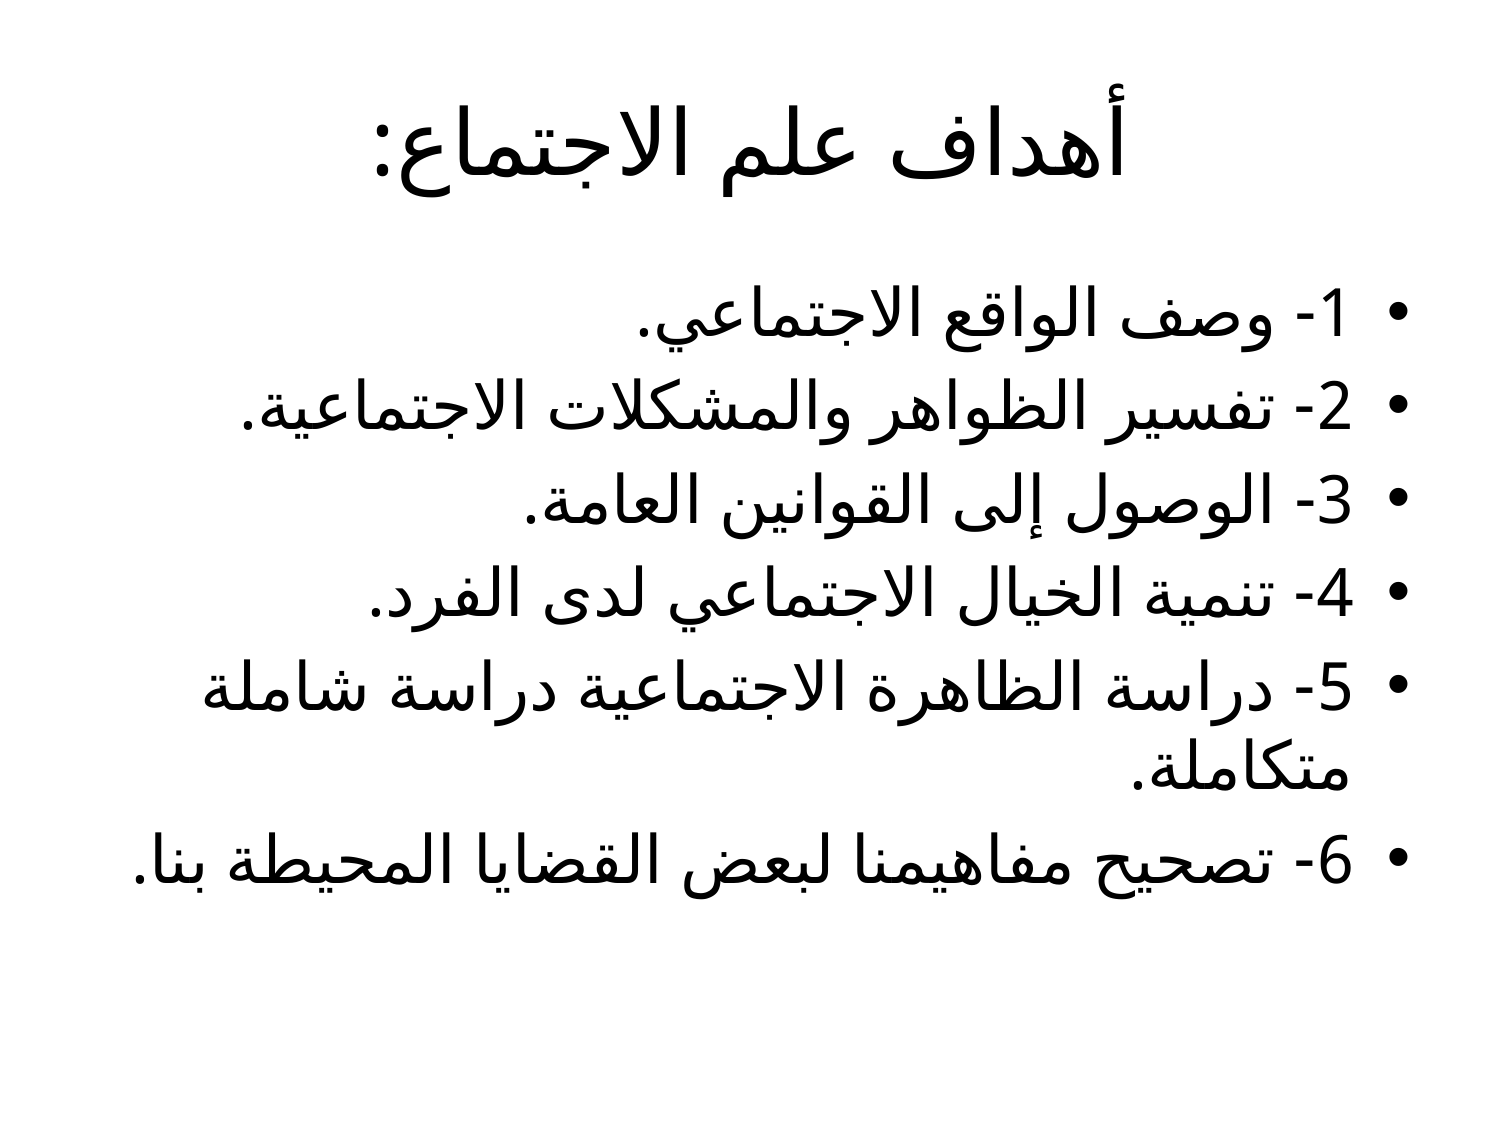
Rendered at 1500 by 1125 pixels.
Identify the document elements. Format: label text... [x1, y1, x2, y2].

title أهداف علم الاجتماع: [75, 45, 1425, 233]
list 1- وصف الواقع الاجتماعي. 2- تفسير الظواهر والمشكلات الاجتماعية. 3- الوصول إلى القوانين العامة. 4- تنمية الخيال الاجتماعي لدى الفرد. 5- دراسة الظاهرة الاجتماعية دراسة شاملة متكاملة. 6- تصحيح مفاهيمنا لبعض القضايا المحيطة بنا. [75, 262, 1425, 1005]
